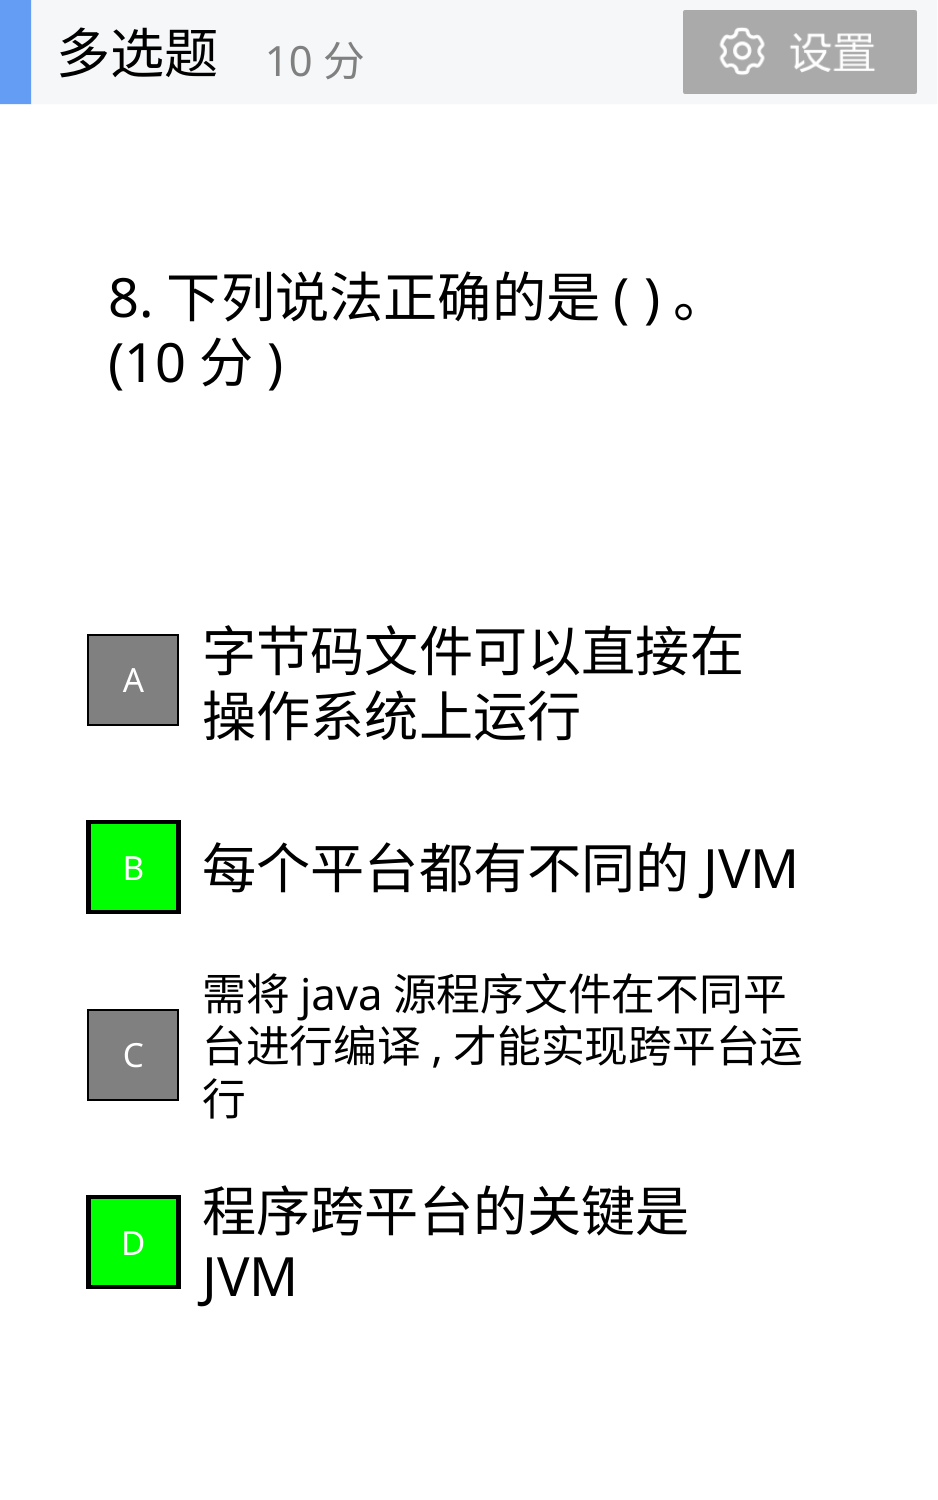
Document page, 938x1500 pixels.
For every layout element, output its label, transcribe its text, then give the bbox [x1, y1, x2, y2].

text_box 程序跨平台的关键是JVM [187, 1169, 722, 1315]
text_box 8.下列说法正确的是( )。(10分) [93, 255, 790, 401]
text_box 每个平台都有不同的JVM [187, 827, 833, 907]
text_box 需将java源程序文件在不同平台进行编译,才能实现跨平台运行 [187, 958, 827, 1131]
text_box C [87, 1009, 179, 1101]
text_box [0, 0, 938, 105]
text_box D [87, 1196, 179, 1288]
text_box B [87, 821, 179, 913]
text_box A [87, 634, 179, 726]
picture [683, 10, 917, 94]
text_box 字节码文件可以直接在操作系统上运行 [187, 609, 814, 755]
